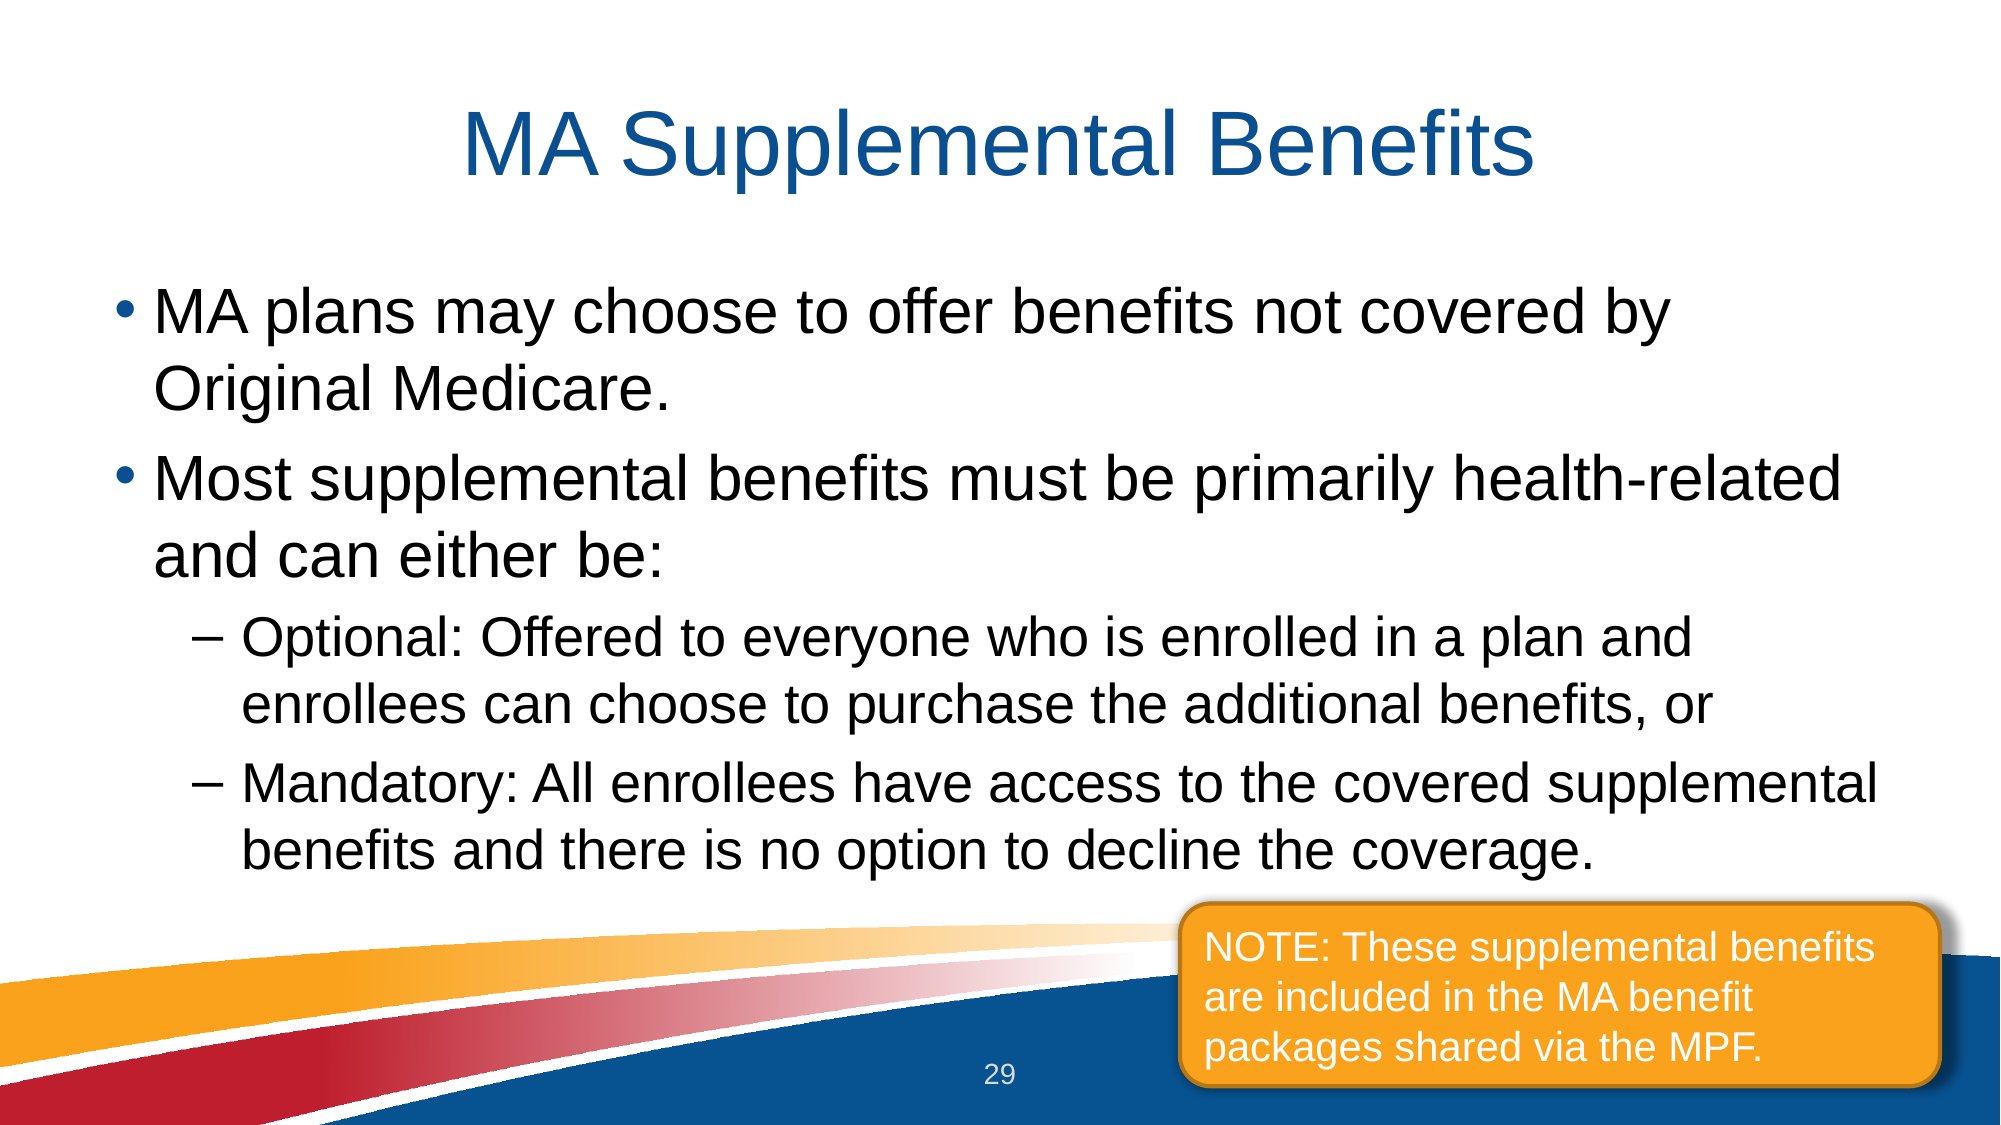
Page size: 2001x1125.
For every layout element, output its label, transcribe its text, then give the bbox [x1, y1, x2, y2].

list MA plans may choose to offer benefits not covered by Original Medicare. Most supplemental benefits must be primarily health-related and can either be: Optional: Offered to everyone who is enrolled in a plan and enrollees can choose to purchase the additional benefits, or Mandatory: All enrollees have access to the covered supplemental benefits and there is no option to decline the coverage. [99, 262, 1900, 900]
picture [0, 887, 2000, 1125]
title MA Supplemental Benefits [99, 45, 1900, 233]
text_box NOTE: These supplemental benefits are included in the MA benefit packages shared via the MPF. [1177, 901, 1943, 1089]
slide_number 29 [766, 1042, 1234, 1103]
